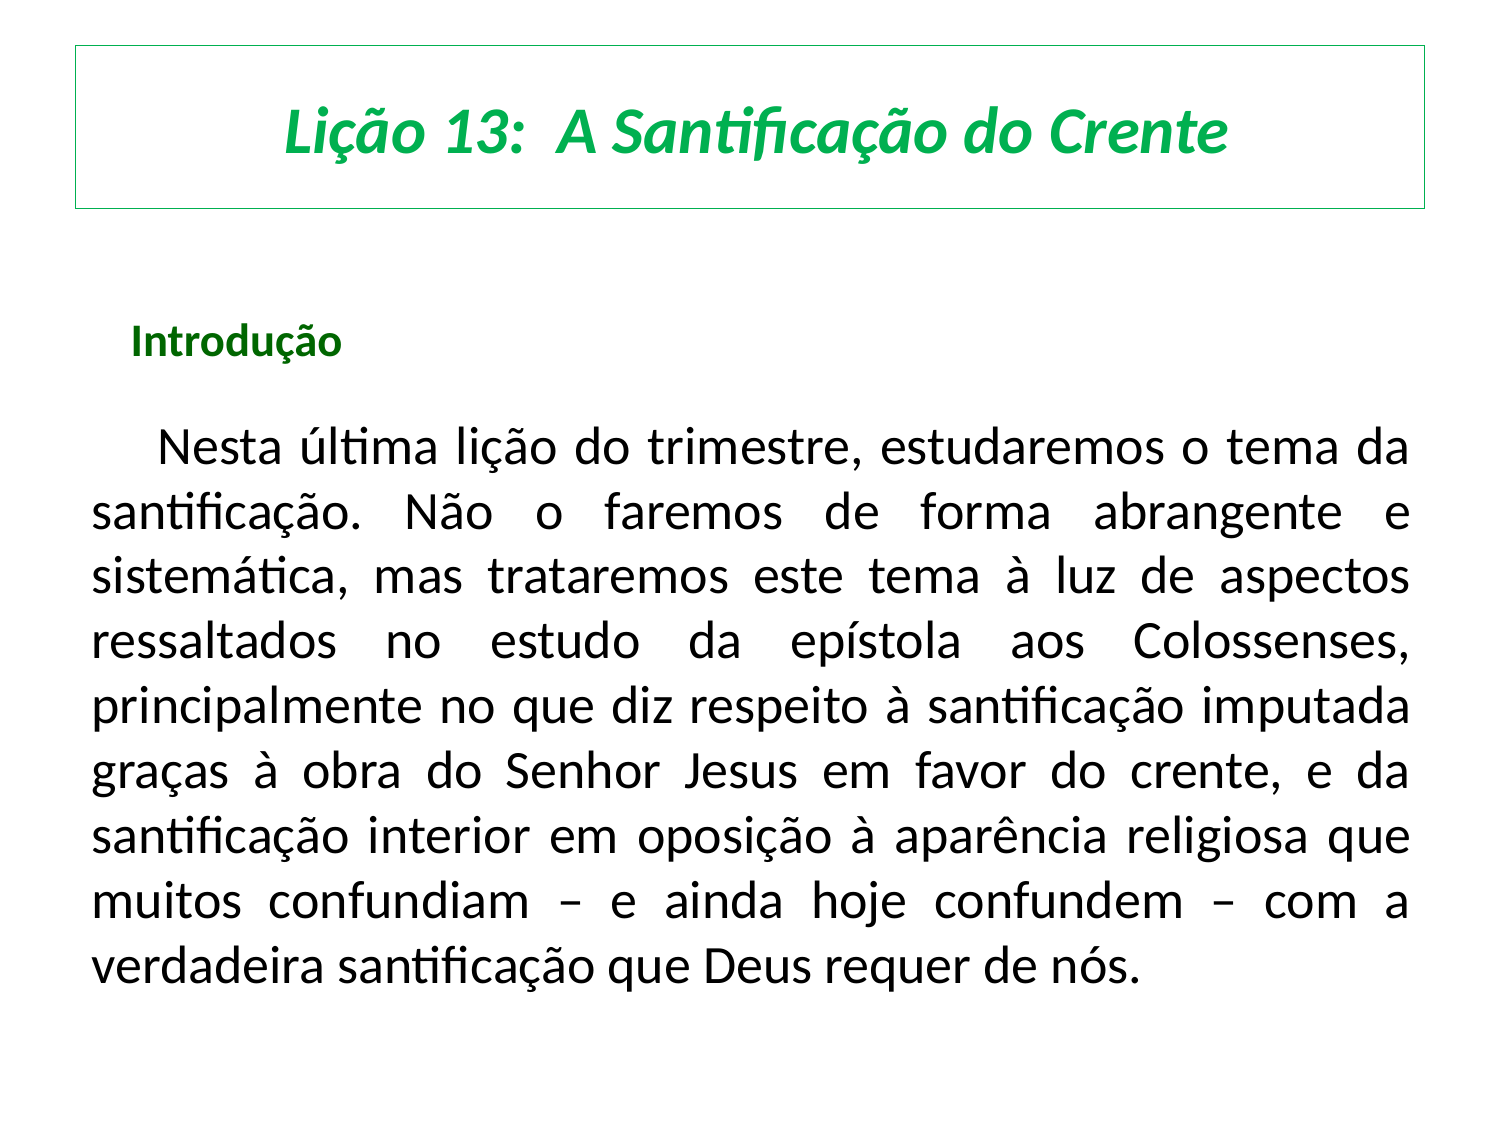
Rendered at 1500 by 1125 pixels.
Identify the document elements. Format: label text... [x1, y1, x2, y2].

title Lição 13: A Santificação do Crente [75, 45, 1425, 209]
list Introdução Nesta última lição do trimestre, estudaremos o tema da santificação. Não o faremos de forma abrangente e sistemática, mas trataremos este tema à luz de aspectos ressaltados no estudo da epístola aos Colossenses, principalmente no que diz respeito à santificação imputada graças à obra do Senhor Jesus em favor do crente, e da santificação interior em oposição à aparência religiosa que muitos confundiam – e ainda hoje confundem – com a verdadeira santificação que Deus requer de nós. [76, 302, 1427, 1029]
